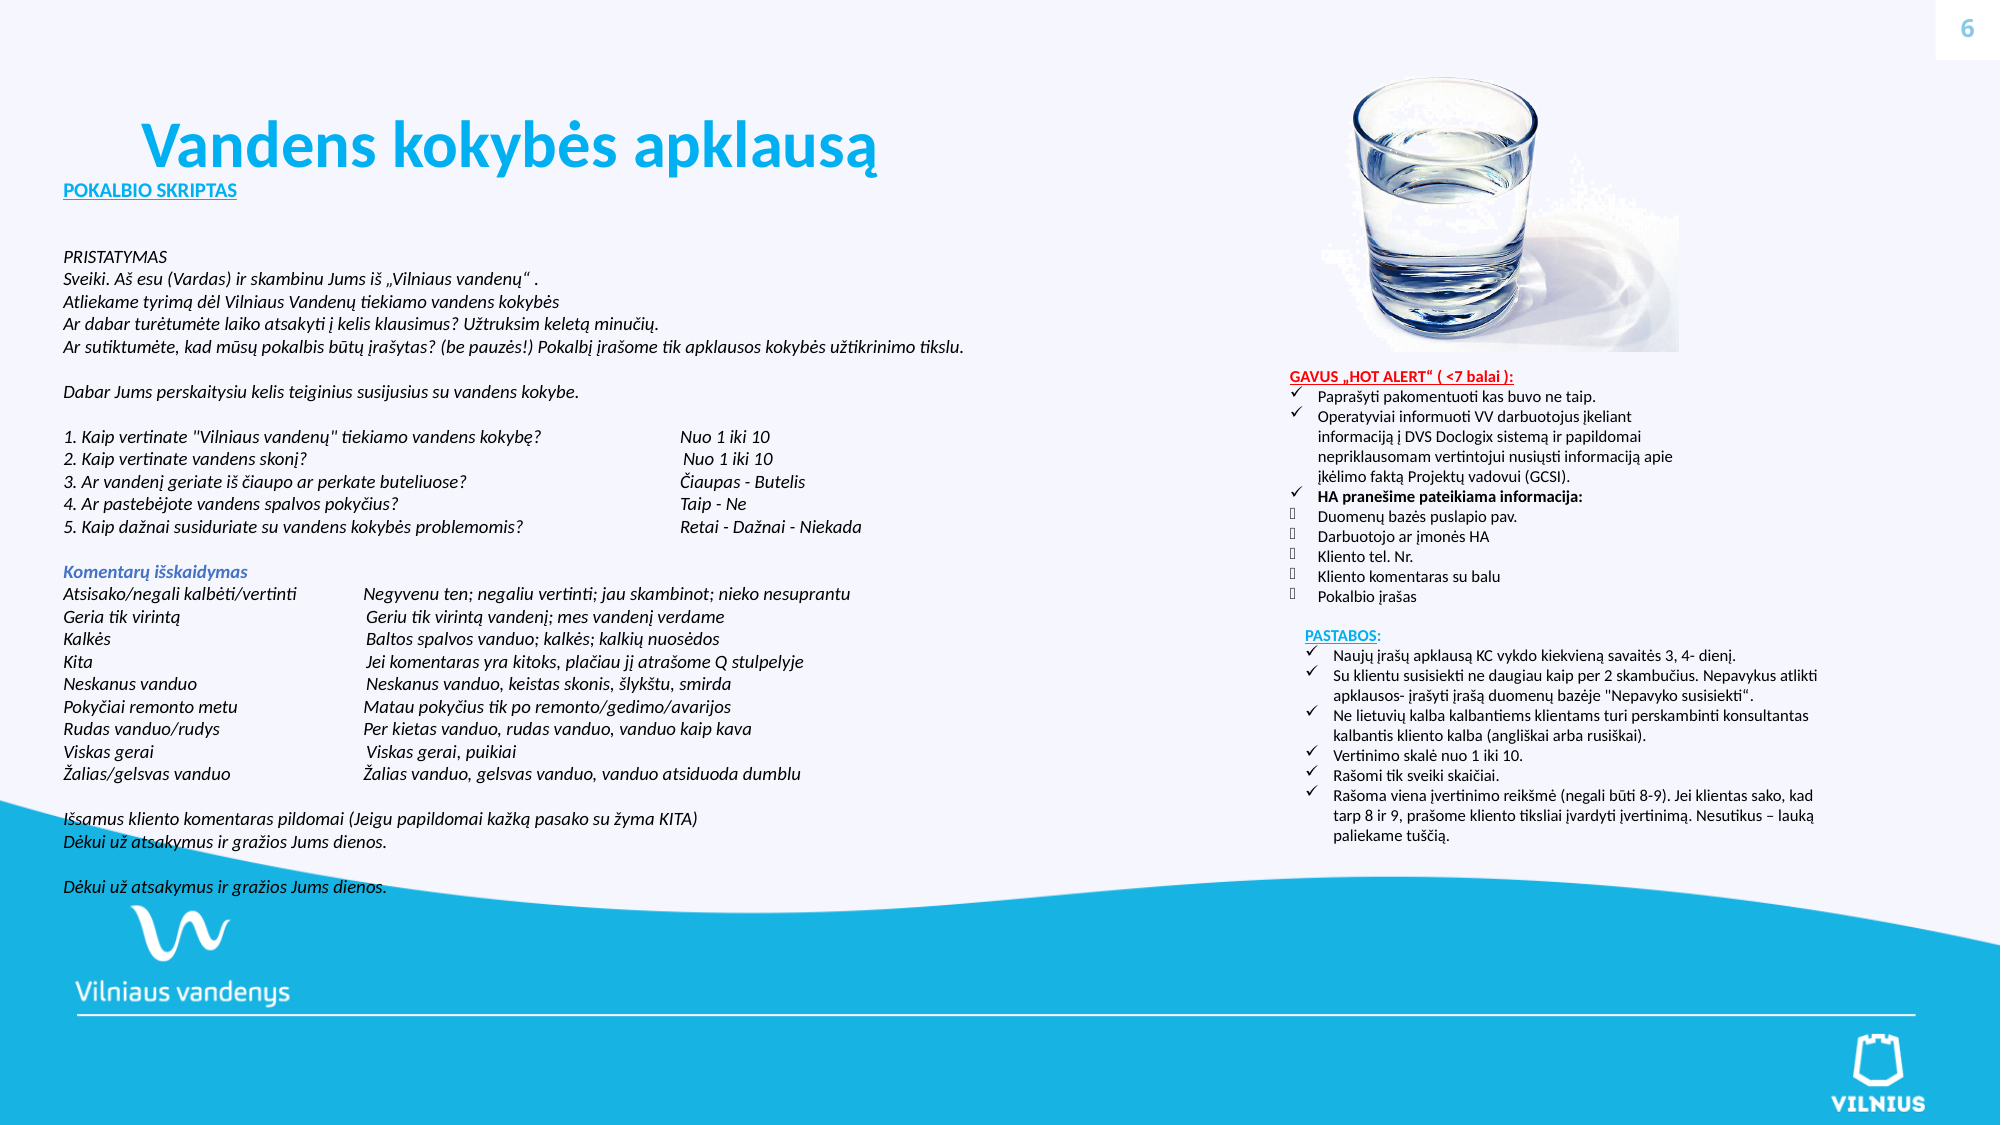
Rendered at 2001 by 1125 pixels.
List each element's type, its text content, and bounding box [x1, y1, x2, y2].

picture [1290, 59, 1679, 352]
text_box POKALBIO SKRIPTAS PRISTATYMAS Sveiki. Aš esu (Vardas) ir skambinu Jums iš „Vilniaus vandenų“ . Atliekame tyrimą dėl Vilniaus Vandenų tiekiamo vandens kokybės Ar dabar turėtumėte laiko atsakyti į kelis klausimus? Užtruksim keletą minučių. Ar sutiktumėte, kad mūsų pokalbis būtų įrašytas? (be pauzės!) Pokalbį įrašome tik apklausos kokybės užtikrinimo tikslu. Dabar Jums perskaitysiu kelis teiginius susijusius su vandens kokybe. 1. Kaip vertinate "Vilniaus vandenų" tiekiamo vandens kokybę? Nuo 1 iki 10 2. Kaip vertinate vandens skonį? Nuo 1 iki 10 3. Ar vandenį geriate iš čiaupo ar perkate buteliuose? Čiaupas - Butelis 4. Ar pastebėjote vandens spalvos pokyčius? Taip - Ne 5. Kaip dažnai susiduriate su vandens kokybės problemomis? Retai - Dažnai - Niekada Komentarų išskaidymas Atsisako/negali kalbėti/vertinti Negyvenu ten; negaliu vertinti; jau skambinot; nieko nesuprantu Geria tik virintą Geriu tik virintą vandenį; mes vandenį verdame Kalkės Baltos spalvos vanduo; kalkės; kalkių nuosėdos Kita Jei komentaras yra kitoks, plačiau jį atrašome Q stulpelyje Neskanus vanduo Neskanus vanduo, keistas skonis, šlykštu, smirda Pokyčiai remonto metu Matau pokyčius tik po remonto/gedimo/avarijos Rudas vanduo/rudys Per kietas vanduo, rudas vanduo, vanduo kaip kava Viskas gerai Viskas gerai, puikiai Žalias/gelsvas vanduo Žalias vanduo, gelsvas vanduo, vanduo atsiduoda dumblu Išsamus kliento komentaras pildomai (Jeigu papildomai kažką pasako su žyma KITA) Dėkui už atsakymus ir gražios Jums dienos. Dėkui už atsakymus ir gražios Jums dienos. [48, 169, 1265, 927]
text_box Vandens kokybės apklausą [126, 93, 1050, 169]
picture [0, 795, 2000, 1125]
text_box PASTABOS: Naujų įrašų apklausą KC vykdo kiekvieną savaitės 3, 4- dienį. Su klientu susisiekti ne daugiau kaip per 2 skambučius. Nepavykus atlikti apklausos- įrašyti įrašą duomenų bazėje "Nepavyko susisiekti“. Ne lietuvių kalba kalbantiems klientams turi perskambinti konsultantas kalbantis kliento kalba (angliškai arba rusiškai). Vertinimo skalė nuo 1 iki 10. Rašomi tik sveiki skaičiai. Rašoma viena įvertinimo reikšmė (negali būti 8-9). Jei klientas sako, kad tarp 8 ir 9, prašome kliento tiksliai įvardyti įvertinimą. Nesutikus – lauką paliekame tuščią. [1290, 617, 1859, 853]
slide_number 6 [1935, 0, 2000, 60]
text_box GAVUS „HOT ALERT“ ( <7 balai ): Paprašyti pakomentuoti kas buvo ne taip. Operatyviai informuoti VV darbuotojus įkeliant informaciją į DVS Doclogix sistemą ir papildomai nepriklausomam vertintojui nusiųsti informaciją apie įkėlimo faktą Projektų vadovui (GCSI). HA pranešime pateikiama informacija: Duomenų bazės puslapio pav. Darbuotojo ar įmonės HA Kliento tel. Nr. Kliento komentaras su balu Pokalbio įrašas [1274, 358, 1699, 613]
